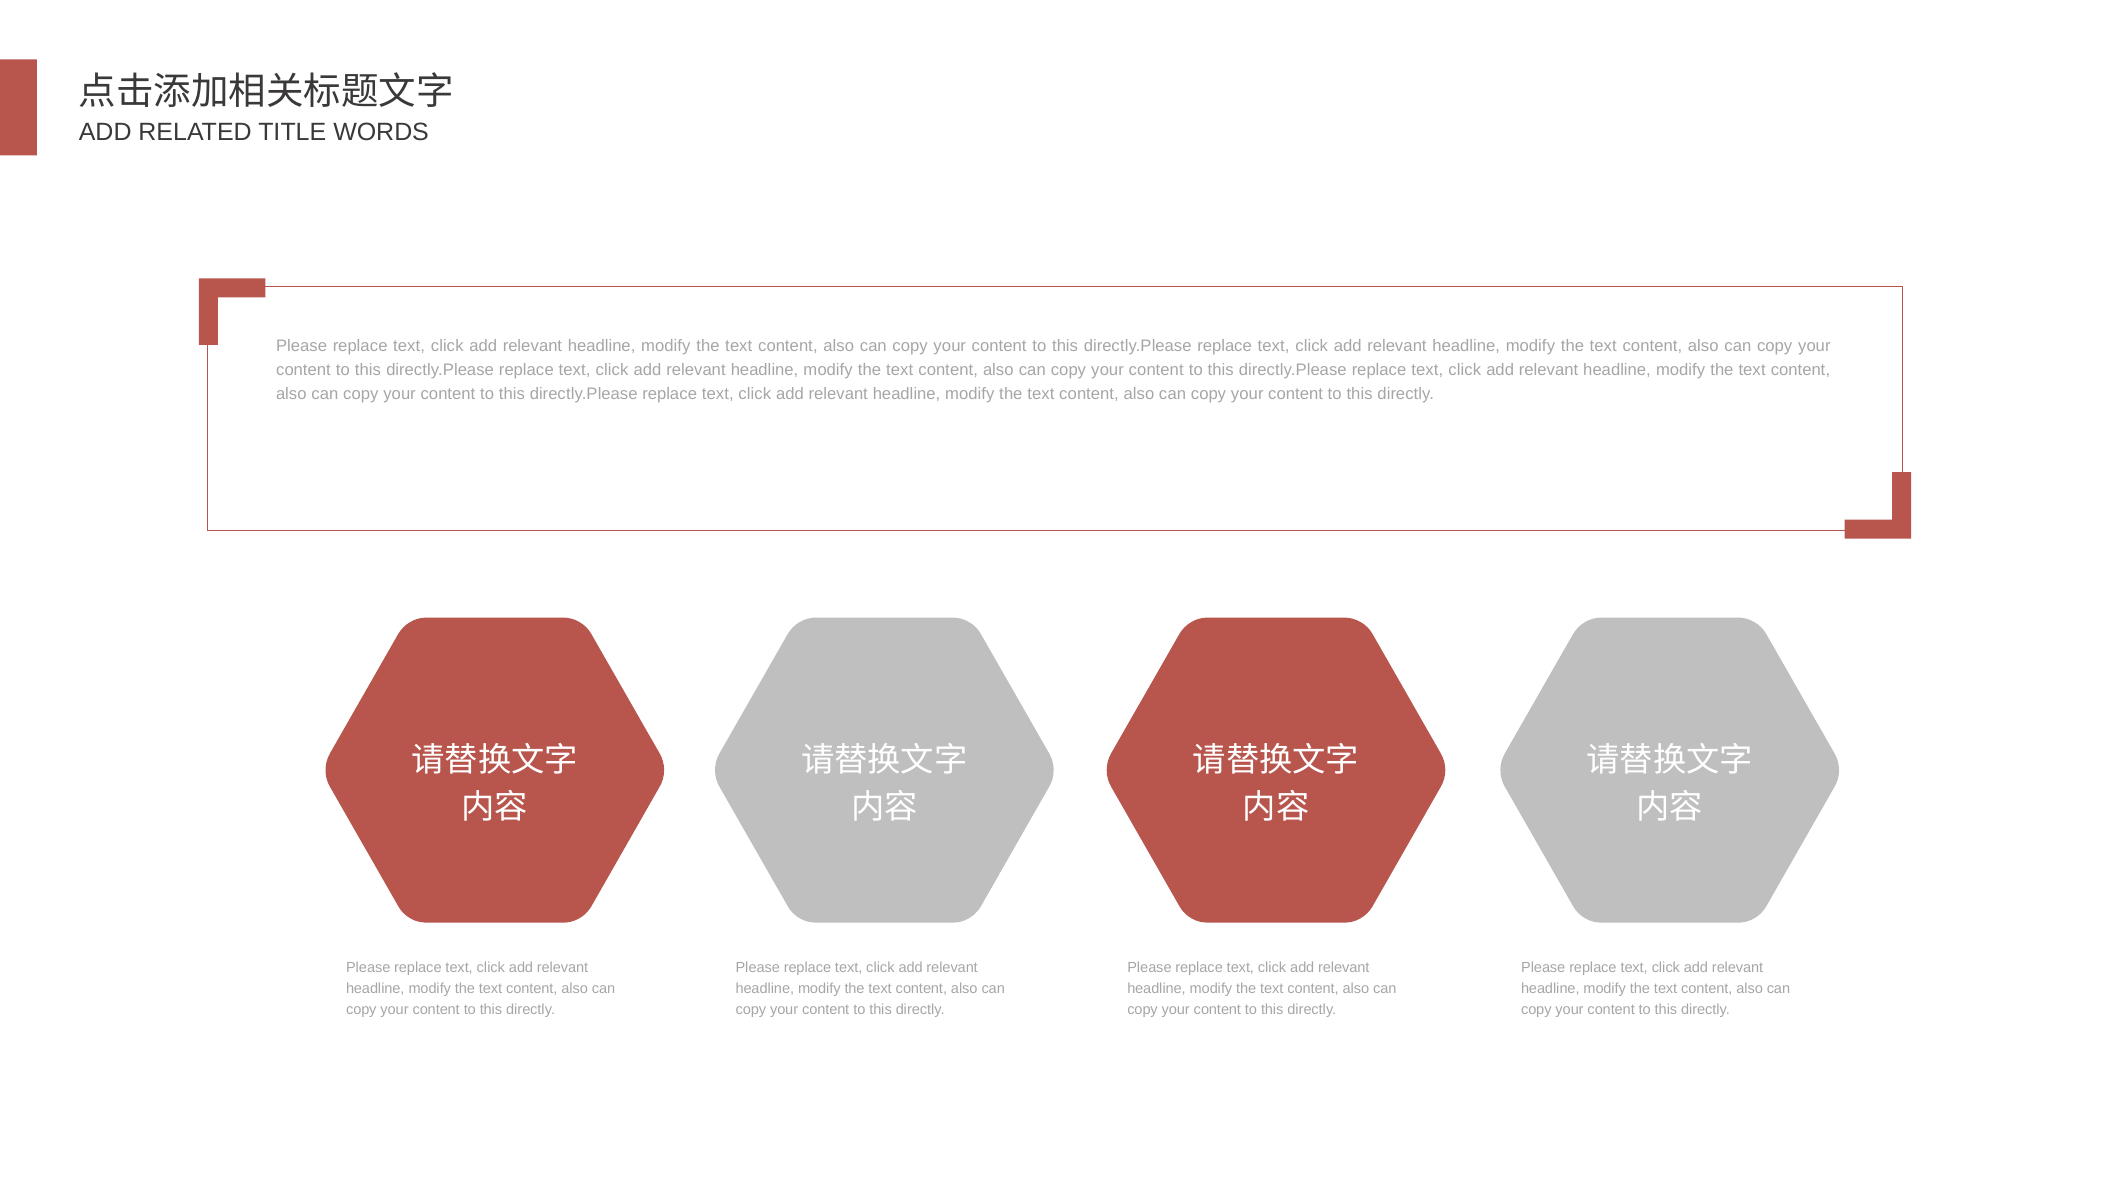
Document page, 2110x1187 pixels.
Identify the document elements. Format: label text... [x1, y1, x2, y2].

text_box [1844, 471, 1912, 540]
text_box 点击添加相关标题文字 [62, 59, 470, 121]
text_box Please replace text, click add relevant headline, modify the text content, also can copy your content to this directly. [331, 947, 659, 1025]
text_box 请替换文字内容 [400, 729, 590, 826]
text_box [1106, 617, 1446, 923]
text_box [715, 617, 1054, 923]
text_box 请替换文字内容 [1181, 729, 1371, 826]
text_box [1500, 617, 1840, 923]
text_box Please replace text, click add relevant headline, modify the text content, also can copy your content to this directly. [1506, 947, 1834, 1025]
text_box [325, 617, 665, 923]
text_box 请替换文字内容 [789, 729, 979, 826]
text_box Please replace text, click add relevant headline, modify the text content, also can copy your content to this directly. [720, 947, 1048, 1025]
text_box Please replace text, click add relevant headline, modify the text content, also can copy your content to this directly. [1112, 947, 1440, 1025]
text_box 请替换文字内容 [1575, 729, 1765, 826]
text_box Please replace text, click add relevant headline, modify the text content, also can copy your content to this directly.Please replace text, click add relevant headline, modify the text content, also can copy your content to this directly.Please replace text, click add relevant headline, modify the text content, also can copy your content to this directly.Please replace text, click add relevant headline, modify the text content, also can copy your content to this directly.Please replace text, click add relevant headline, modify the text content, also can copy your content to this directly. [276, 330, 1834, 403]
text_box [198, 277, 266, 346]
text_box ADD RELATED TITLE WORDS [62, 107, 446, 154]
text_box [206, 285, 1903, 532]
